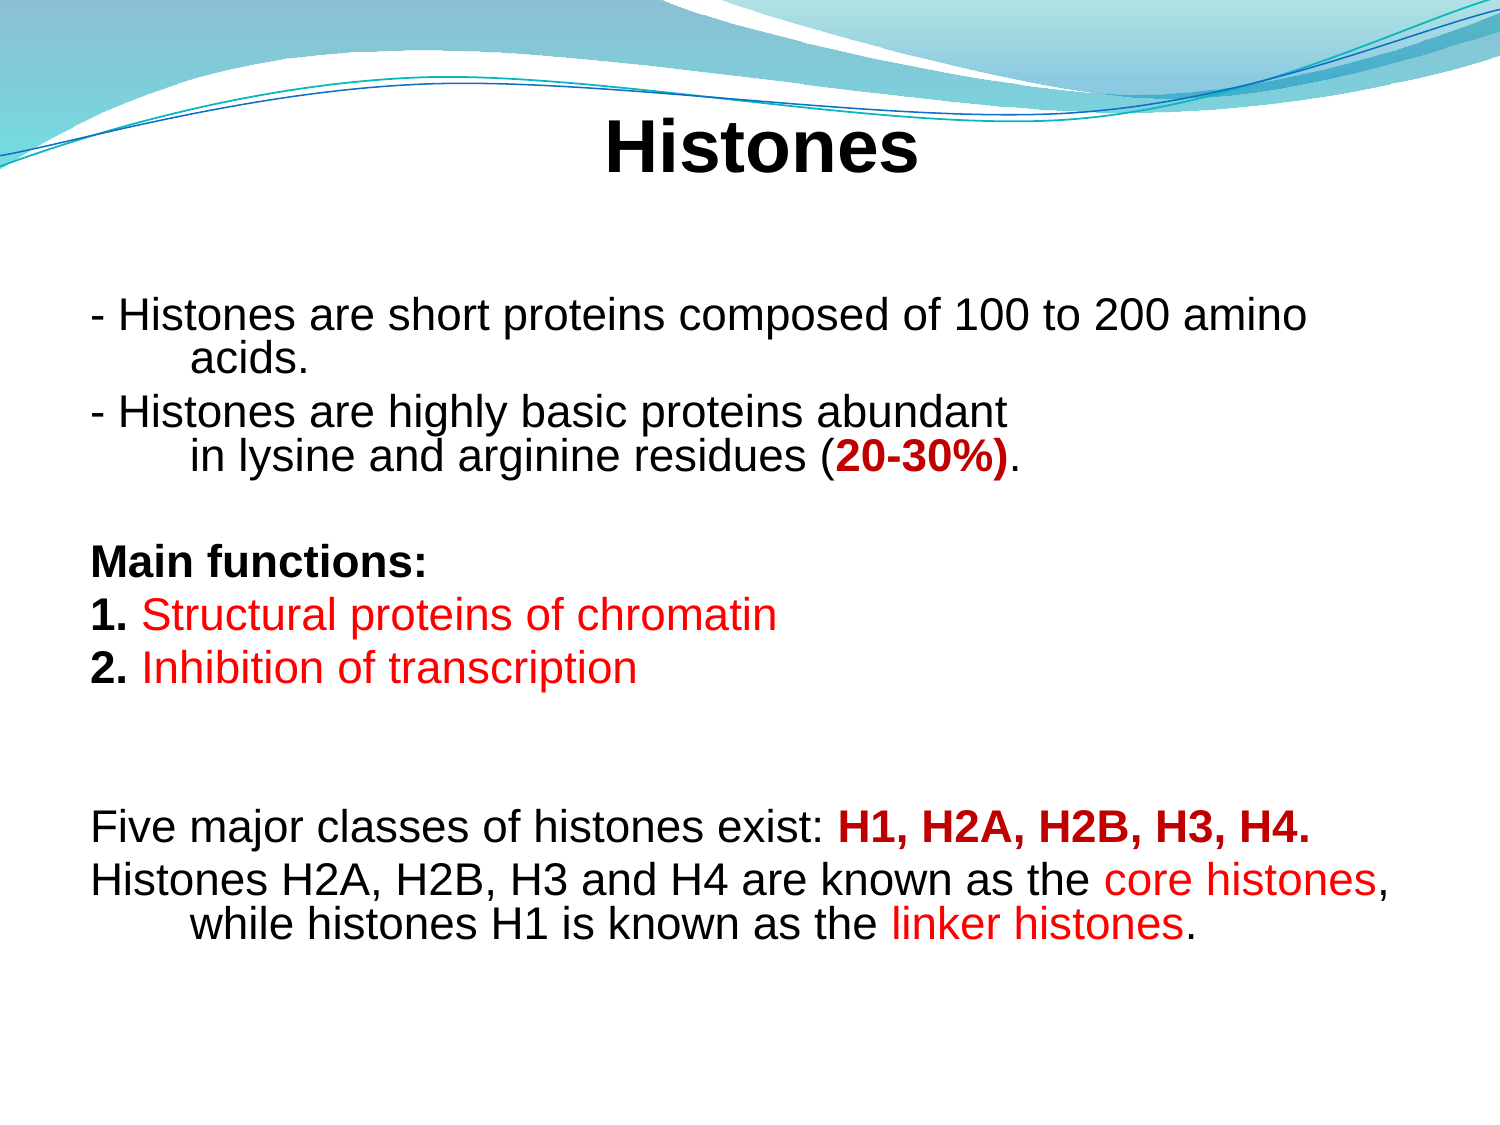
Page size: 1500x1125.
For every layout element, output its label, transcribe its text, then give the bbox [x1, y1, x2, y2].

list - Histones are short proteins composed of 100 to 200 amino acids. - Histones are highly basic proteins abundant in lysine and arginine residues (20-30%). Main functions: 1. Structural proteins of chromatin 2. Inhibition of transcription Five major classes of histones exist: H1, H2A, H2B, H3, H4. Histones H2A, H2B, H3 and H4 are known as the core histones, while histones H1 is known as the linker histones. [75, 287, 1425, 1038]
title Histones [87, 0, 1438, 188]
